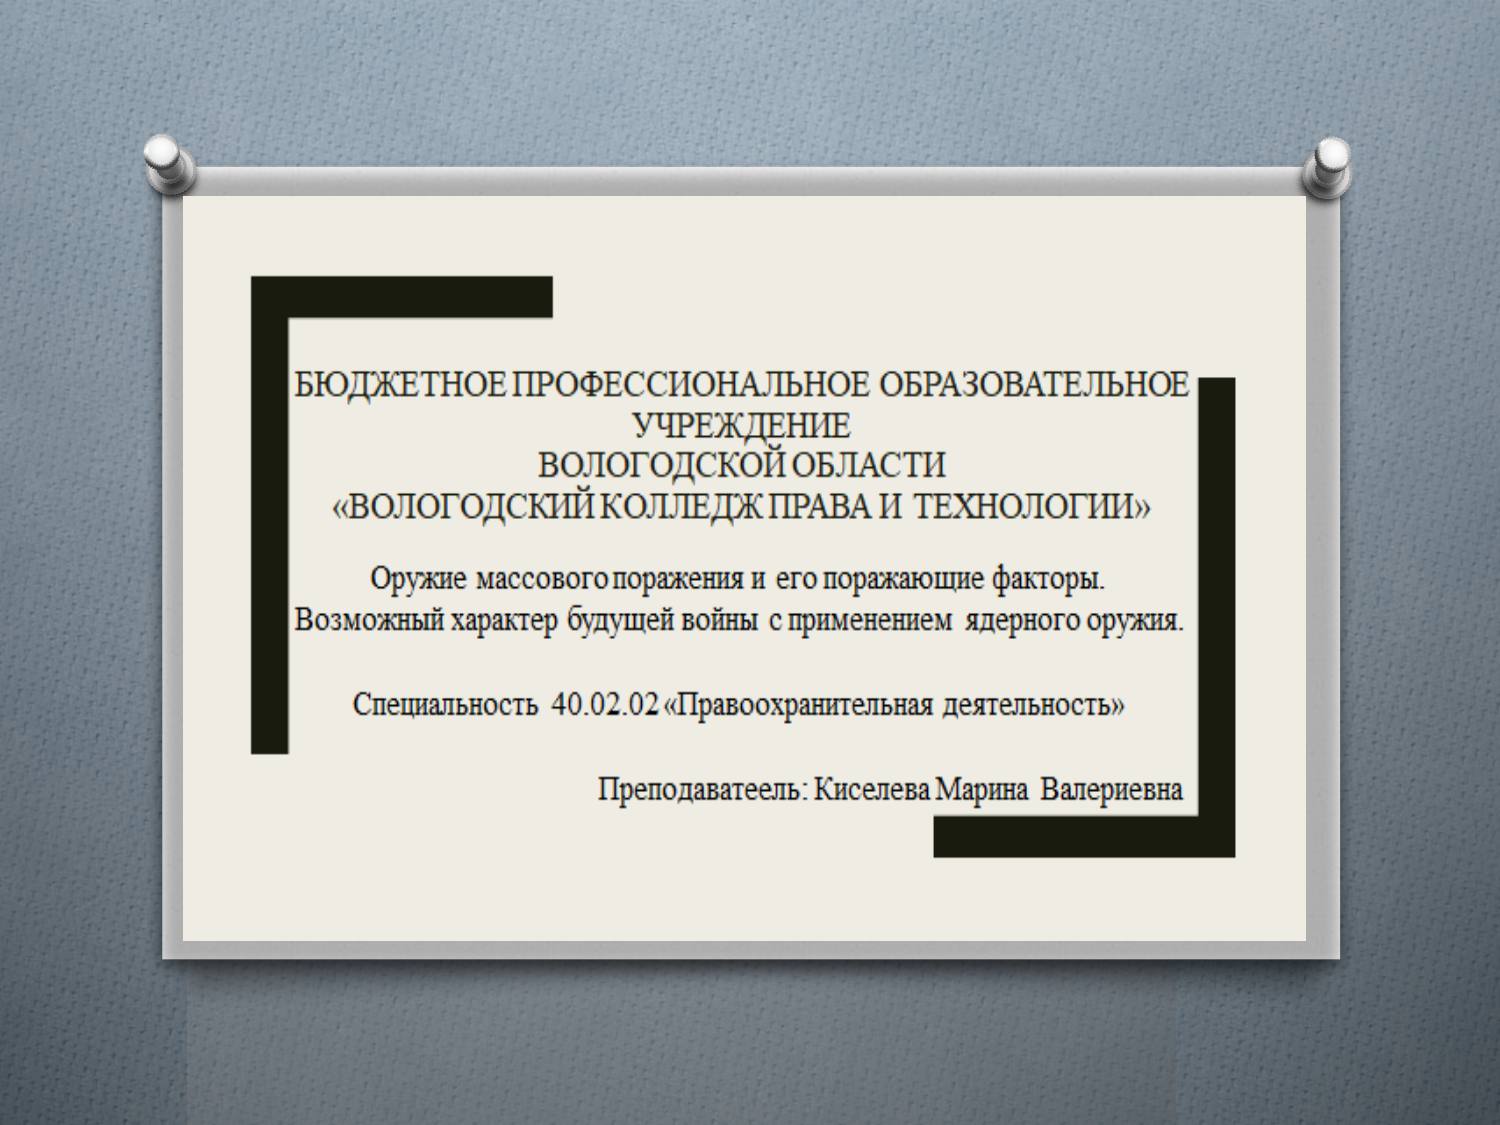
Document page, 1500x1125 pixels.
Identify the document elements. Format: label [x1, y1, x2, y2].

picture [112, 100, 1396, 941]
